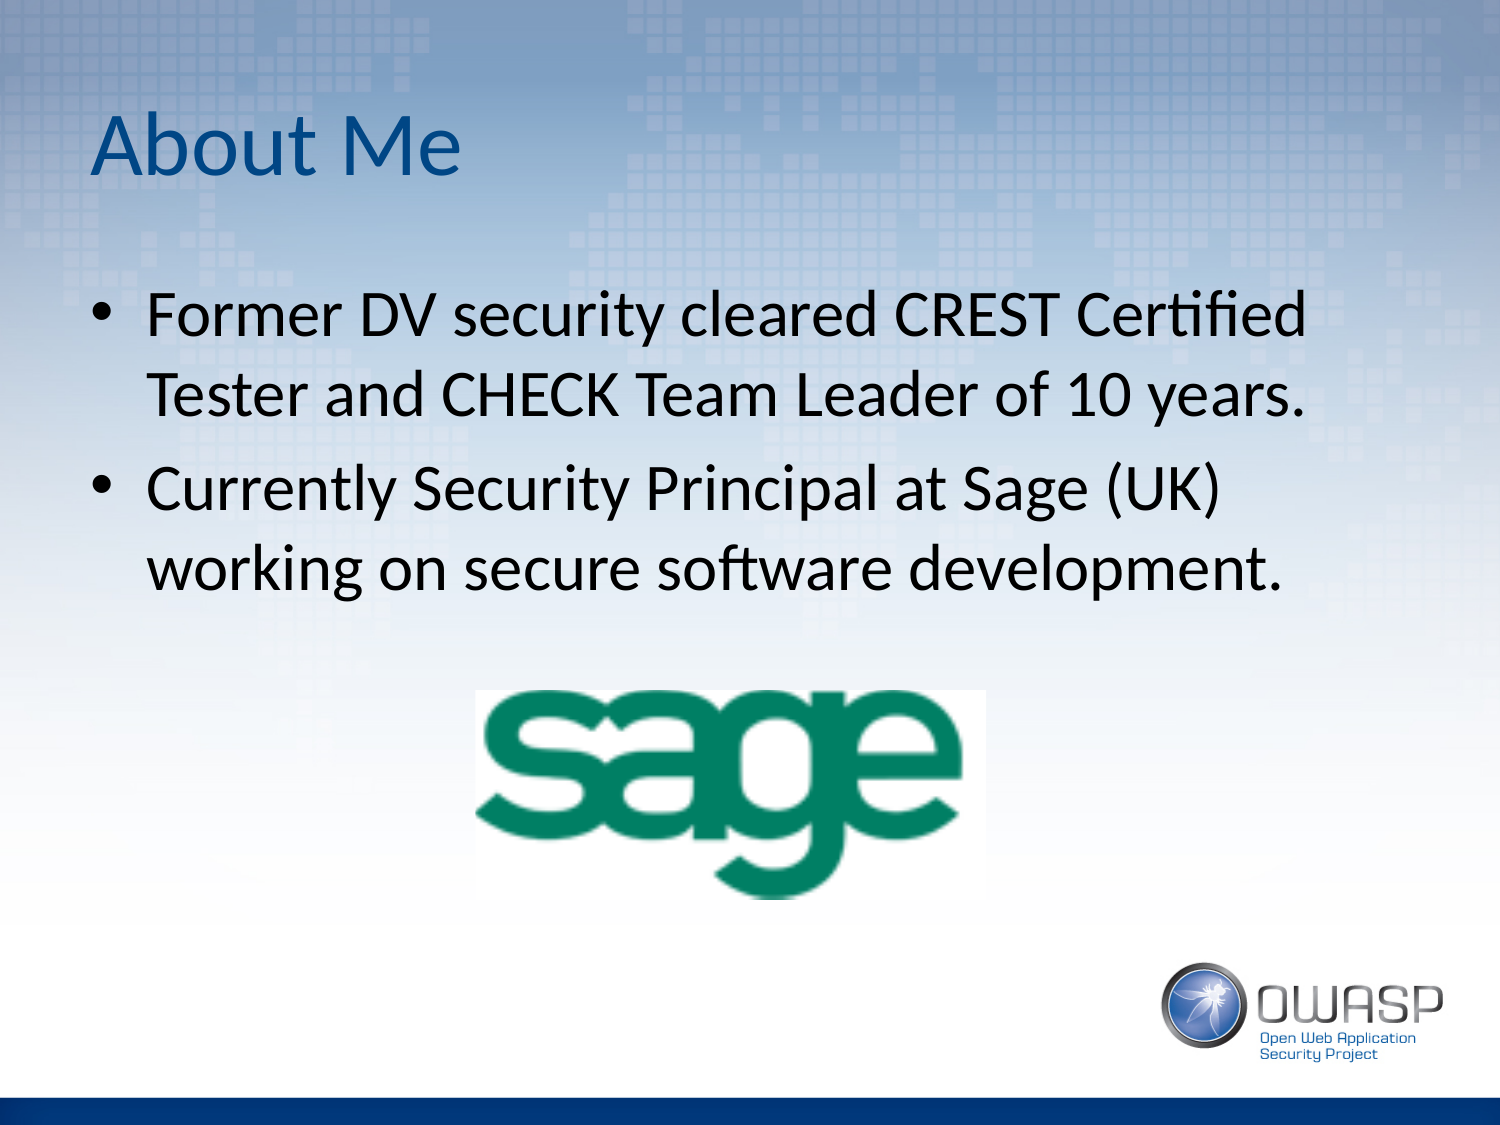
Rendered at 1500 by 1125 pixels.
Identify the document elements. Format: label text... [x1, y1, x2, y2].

picture [0, 0, 1500, 1125]
list Former DV security cleared CREST Certified Tester and CHECK Team Leader of 10 years. Currently Security Principal at Sage (UK) working on secure software development. [75, 262, 1425, 940]
title About Me [75, 45, 1425, 233]
